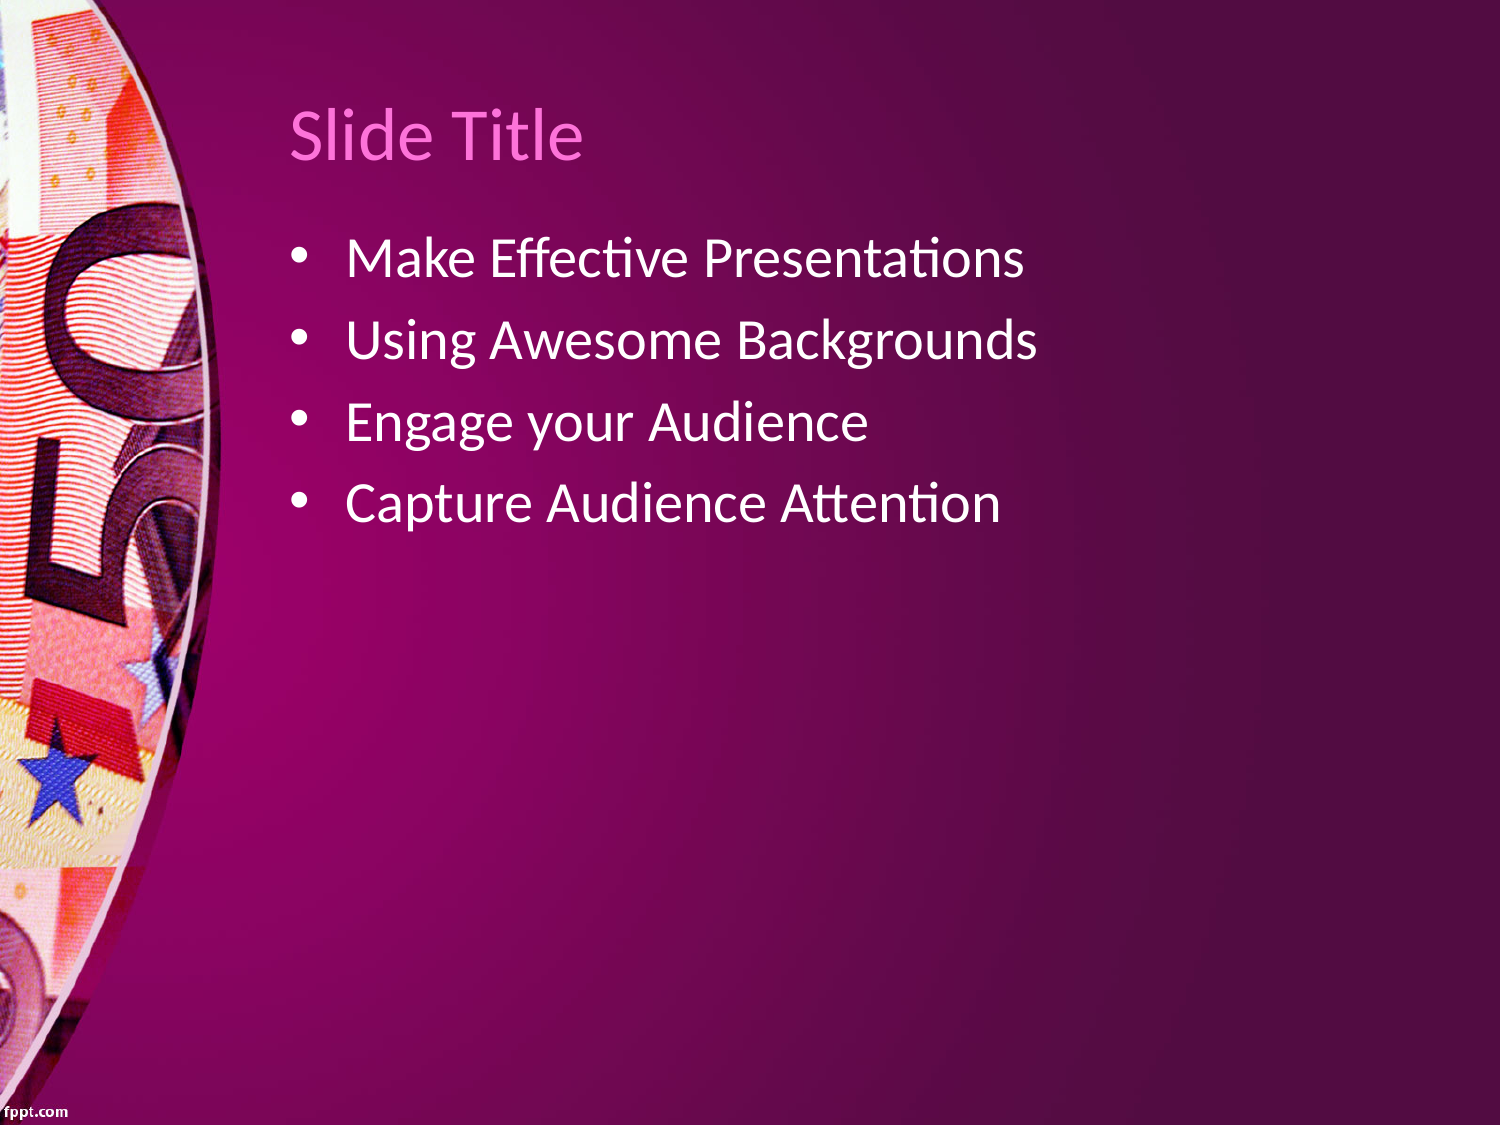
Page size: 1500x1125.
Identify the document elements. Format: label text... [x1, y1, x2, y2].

picture [0, 0, 1500, 1125]
list Make Effective Presentations Using Awesome Backgrounds Engage your Audience Capture Audience Attention [274, 211, 1425, 914]
title Slide Title [274, 36, 1425, 211]
